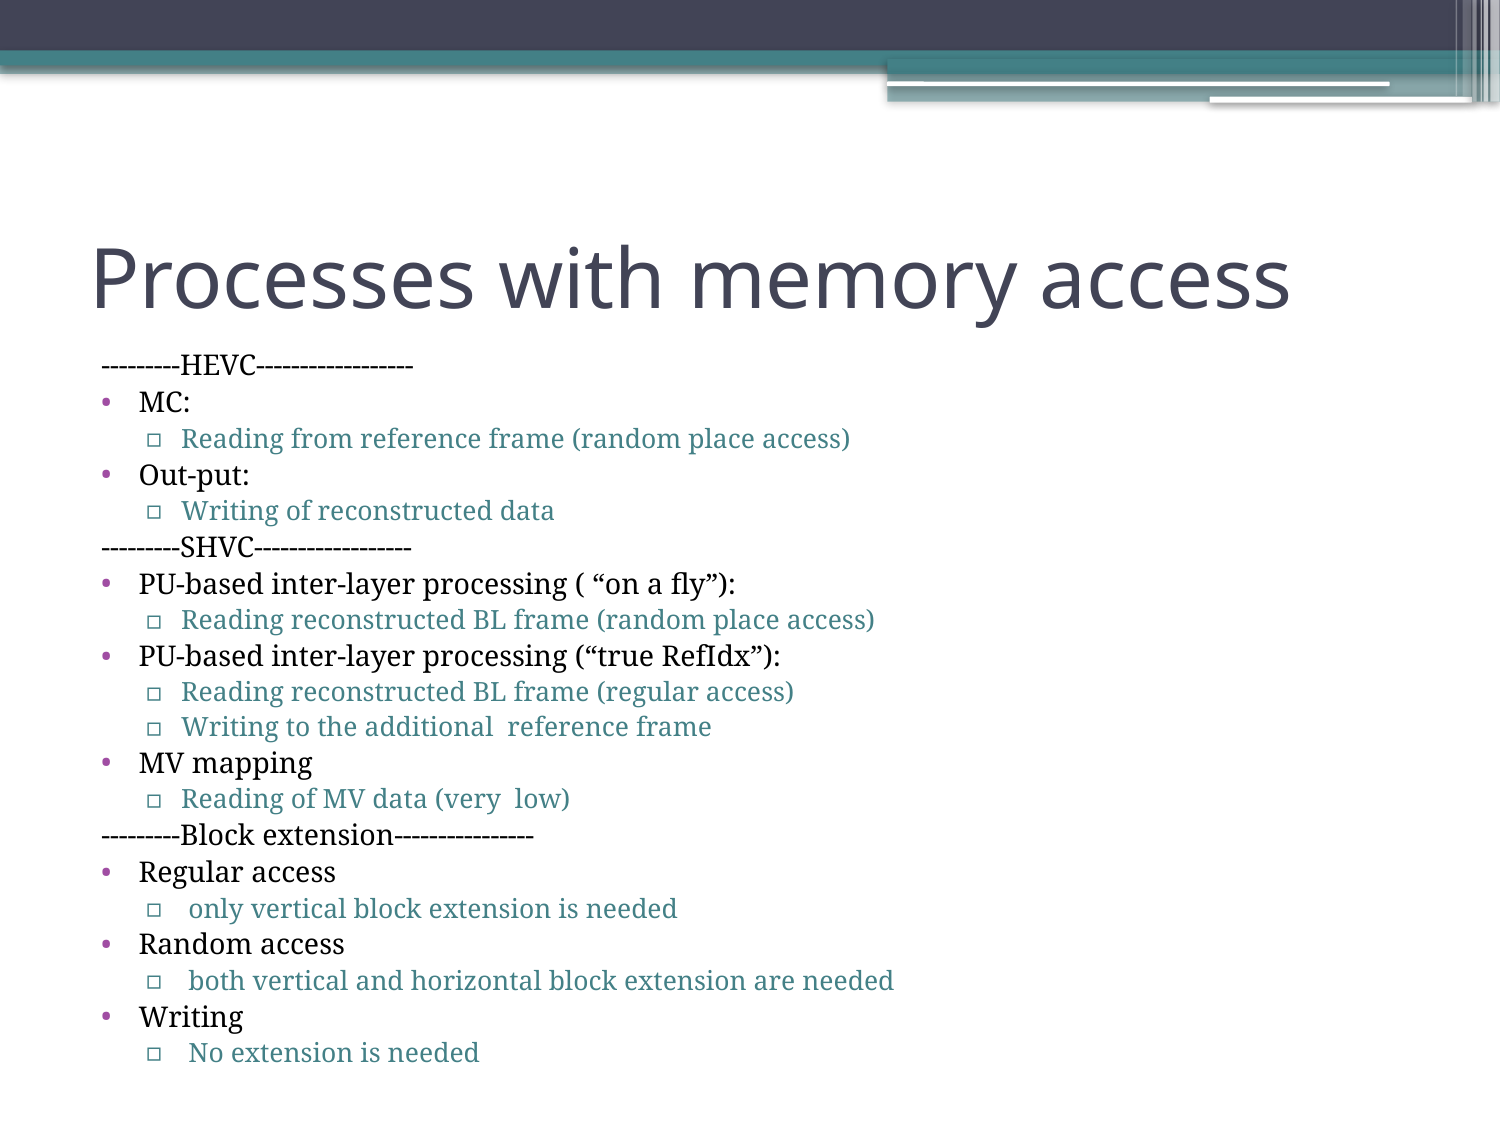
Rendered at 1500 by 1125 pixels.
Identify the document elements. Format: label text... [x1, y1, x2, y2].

list ---------HEVC------------------ MC: Reading from reference frame (random place access) Out-put: Writing of reconstructed data ---------SHVC------------------ PU-based inter-layer processing ( “on a fly”): Reading reconstructed BL frame (random place access) PU-based inter-layer processing (“true RefIdx”): Reading reconstructed BL frame (regular access) Writing to the additional reference frame MV mapping Reading of MV data (very low) ---------Block extension---------------- Regular access only vertical block extension is needed Random access both vertical and horizontal block extension are needed Writing No extension is needed [70, 339, 1425, 1079]
title Processes with memory access [75, 187, 1425, 339]
